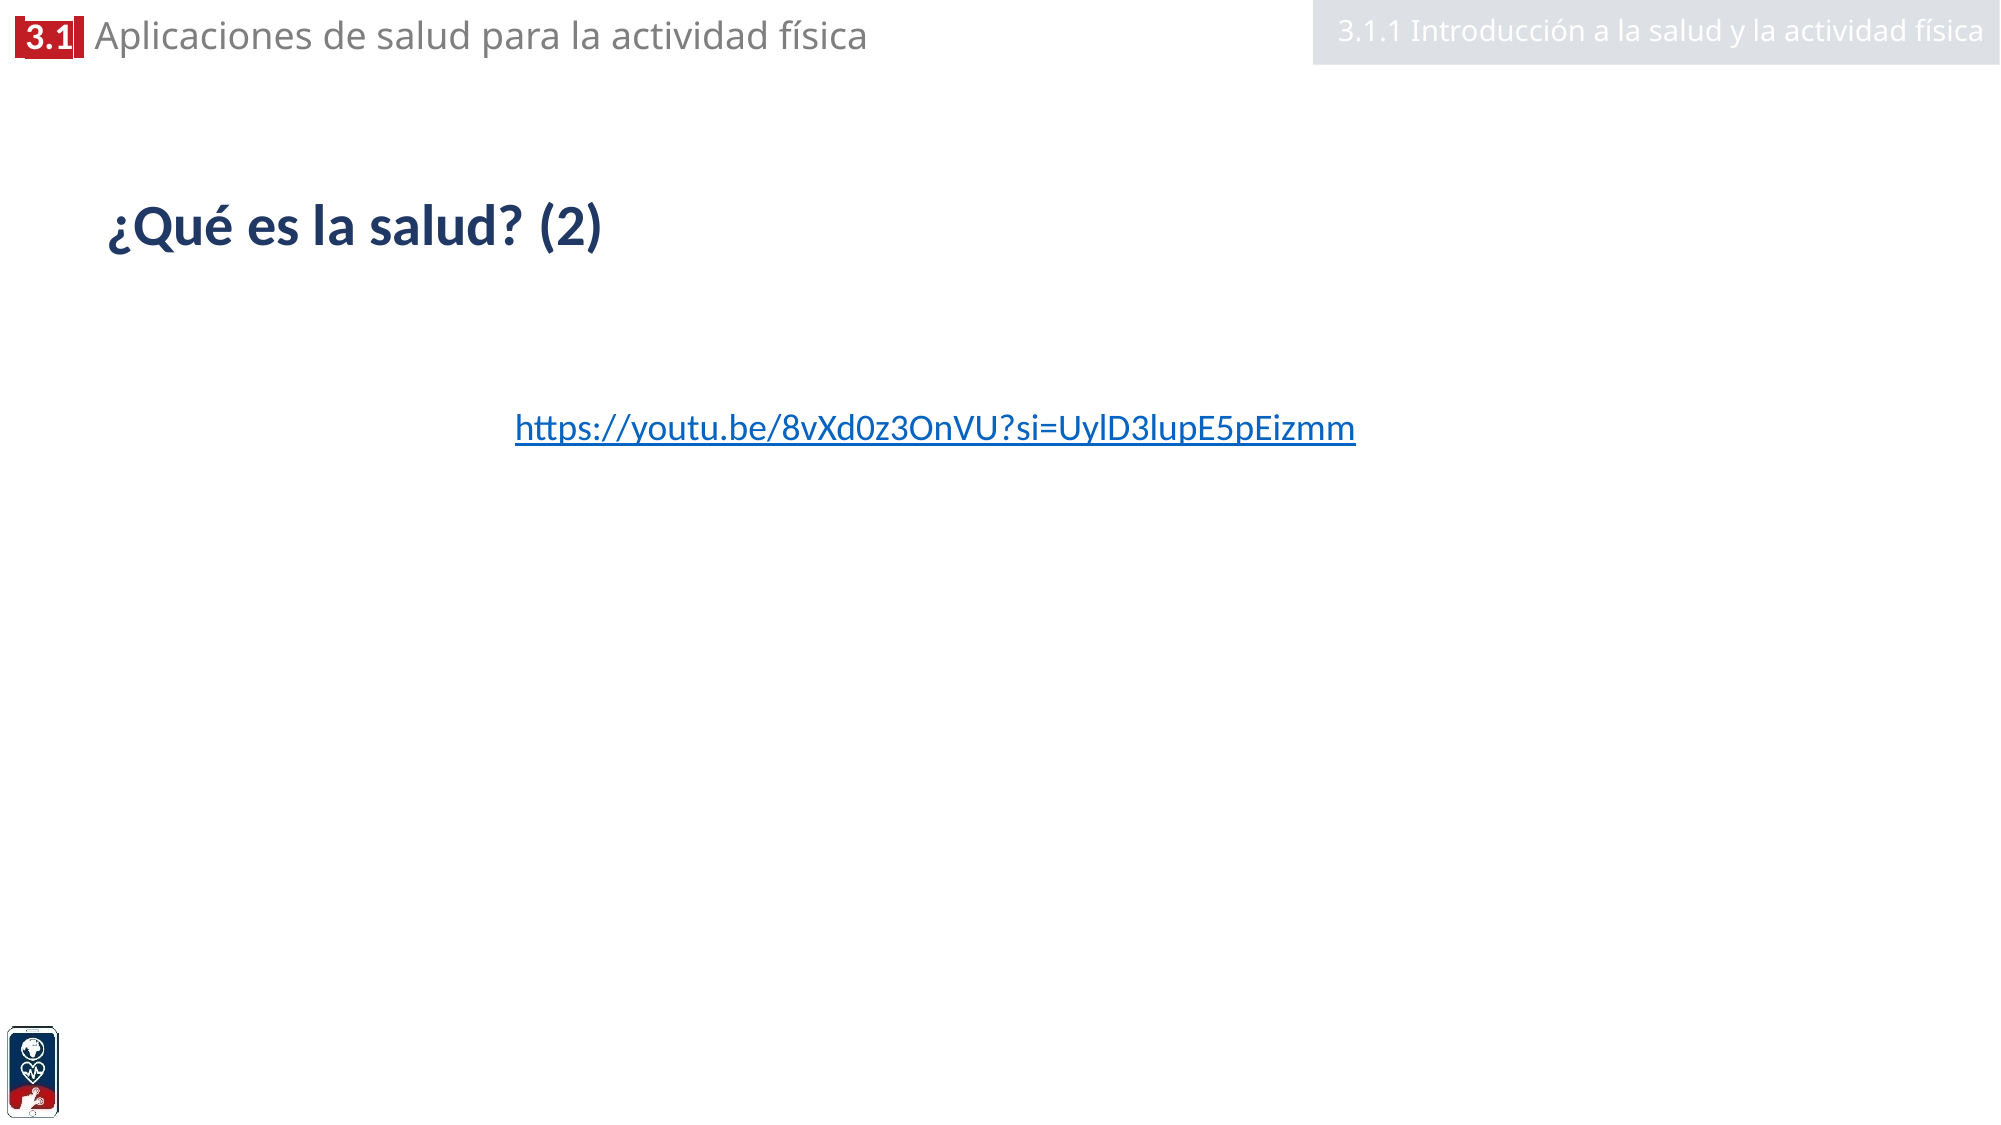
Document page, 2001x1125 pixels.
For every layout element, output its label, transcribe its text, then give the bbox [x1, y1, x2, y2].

text_box https://youtu.be/8vXd0z3OnVU?si=UylD3lupE5pEizmm [500, 395, 1500, 501]
picture [7, 1026, 59, 1118]
title ¿Qué es la salud? (2) [91, 177, 1906, 277]
text_box 3.1.1 Introducción a la salud y la actividad física [1312, 0, 2000, 65]
